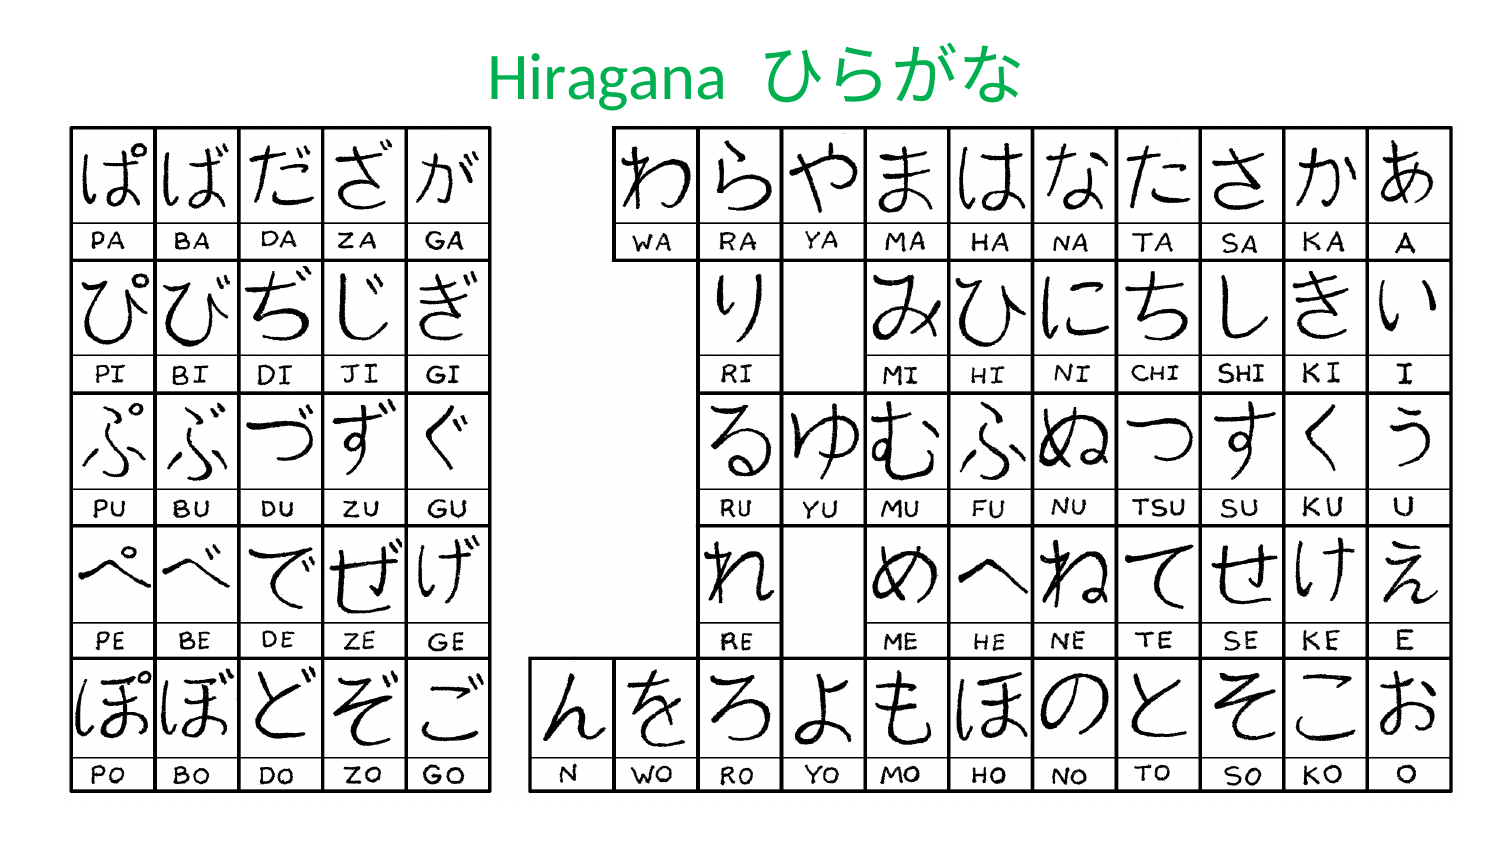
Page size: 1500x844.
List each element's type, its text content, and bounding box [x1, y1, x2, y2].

picture [62, 121, 1462, 803]
title Hiragana ひらがな [81, 2, 1432, 120]
